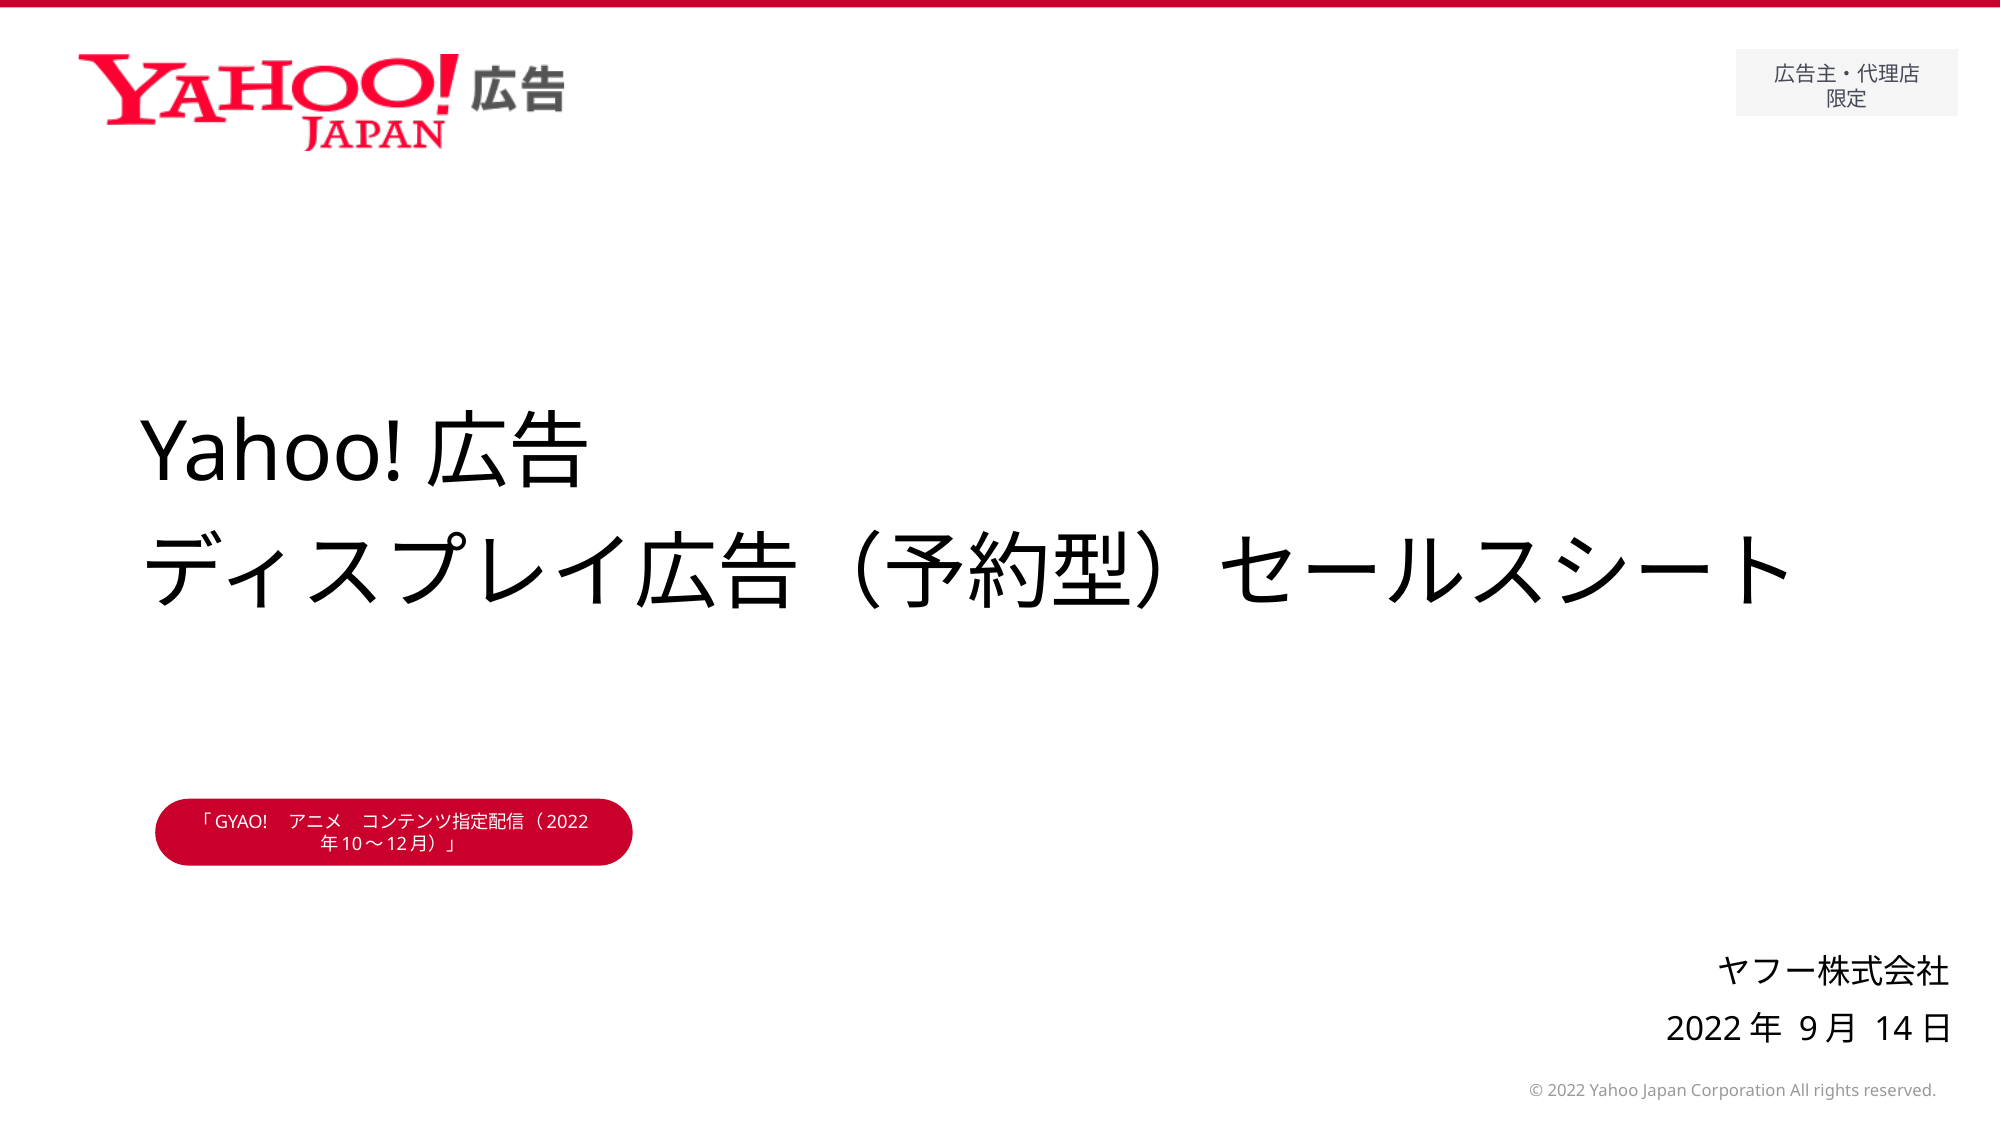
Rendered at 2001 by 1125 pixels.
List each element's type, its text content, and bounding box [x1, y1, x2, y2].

list 2022年 9月 14日 [1578, 986, 1969, 1059]
list 「GYAO! アニメ コンテンツ指定配信（2022年10～12月）」 [185, 802, 600, 862]
title Yahoo!広告 ディスプレイ広告（予約型）セールスシート [125, 373, 1877, 621]
